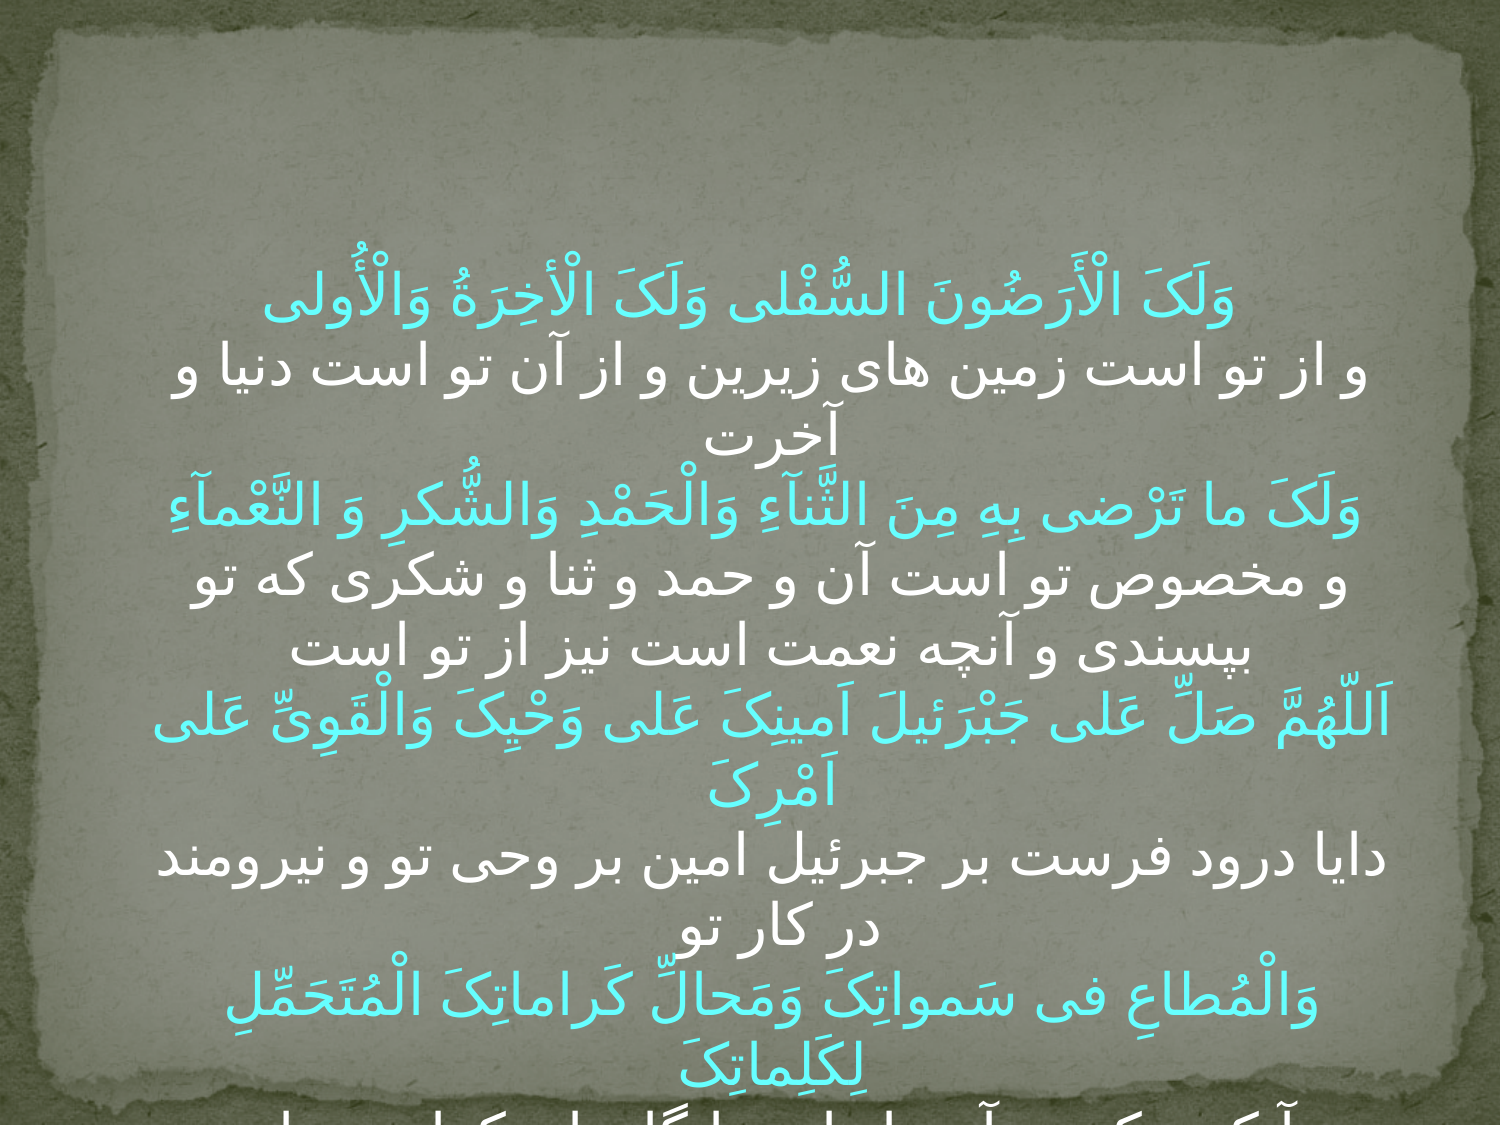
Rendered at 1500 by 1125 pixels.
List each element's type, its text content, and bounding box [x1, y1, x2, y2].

list وَلَکَ الْأَرَضُونَ السُّفْلى‏ وَلَکَ الْأخِرَةُ وَالْأُولى و از تو است زمین هاى زیرین و از آن تو است دنیا و آخرت‏ ‏ وَلَکَ ما تَرْضى‏ بِهِ مِنَ الثَّنآءِ وَالْحَمْدِ وَالشُّکرِ وَ النَّعْمآءِ و مخصوص تو است آن و حمد و ثنا و شکرى که تو بپسندى و آنچه نعمت است نیز از تو است‏ اَللّهُمَّ صَلِّ عَلى‏ جَبْرَئیلَ اَمینِکَ عَلى‏ وَحْیِکَ وَالْقَوِىِّ عَلى‏ اَمْرِکَ دایا درود فرست بر جبرئیل امین بر وحى تو و نیرومند در کار تو ‏ وَالْمُطاعِ فى‏ سَمواتِکَ وَمَحالِّ کَراماتِکَ الْمُتَحَمِّلِ لِکَلِماتِکَ و آنکس که در آسمانها و جایگاههاى کرامت هایت فرمانش برند آن کس که سخنان تو را برساند [75, 249, 1425, 1000]
